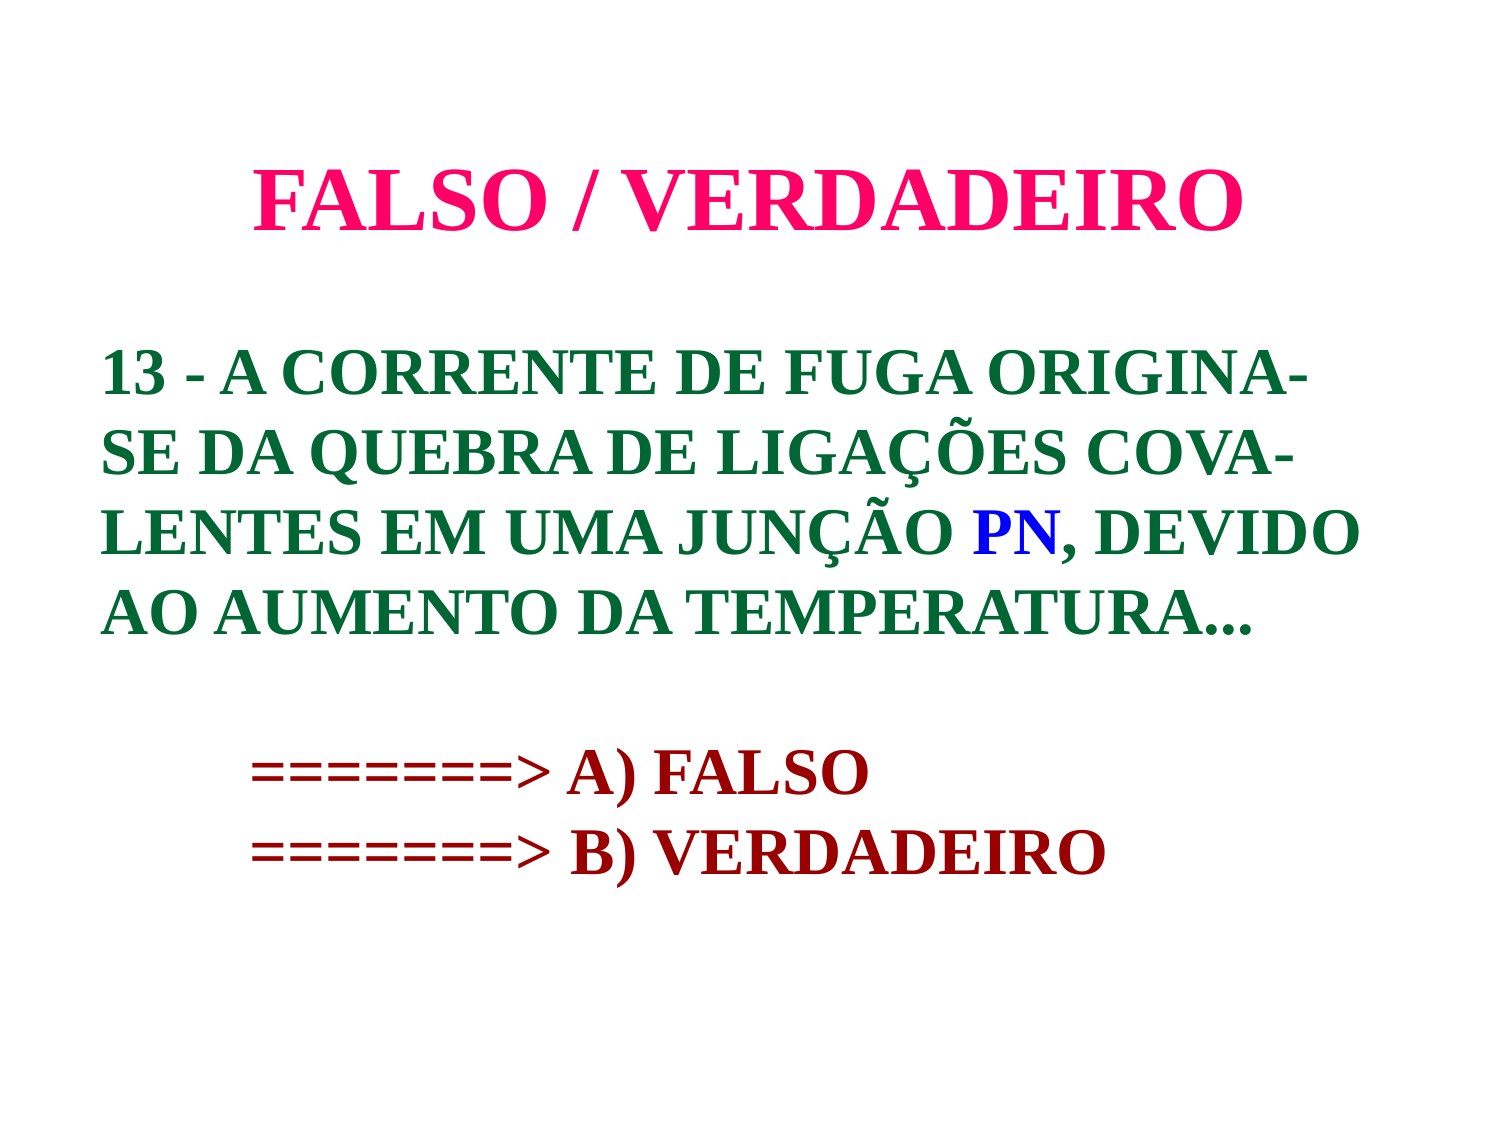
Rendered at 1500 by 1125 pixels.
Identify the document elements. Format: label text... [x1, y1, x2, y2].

text_box =======> A) FALSO =======> B) VERDADEIRO [234, 720, 1125, 895]
title FALSO / VERDADEIRO [112, 99, 1388, 288]
text_box 13 - A CORRENTE DE FUGA ORIGINA- SE DA QUEBRA DE LIGAÇÕES COVA- LENTES EM UMA JUNÇÃO PN, DEVIDO AO AUMENTO DA TEMPERATURA... [85, 320, 1378, 655]
